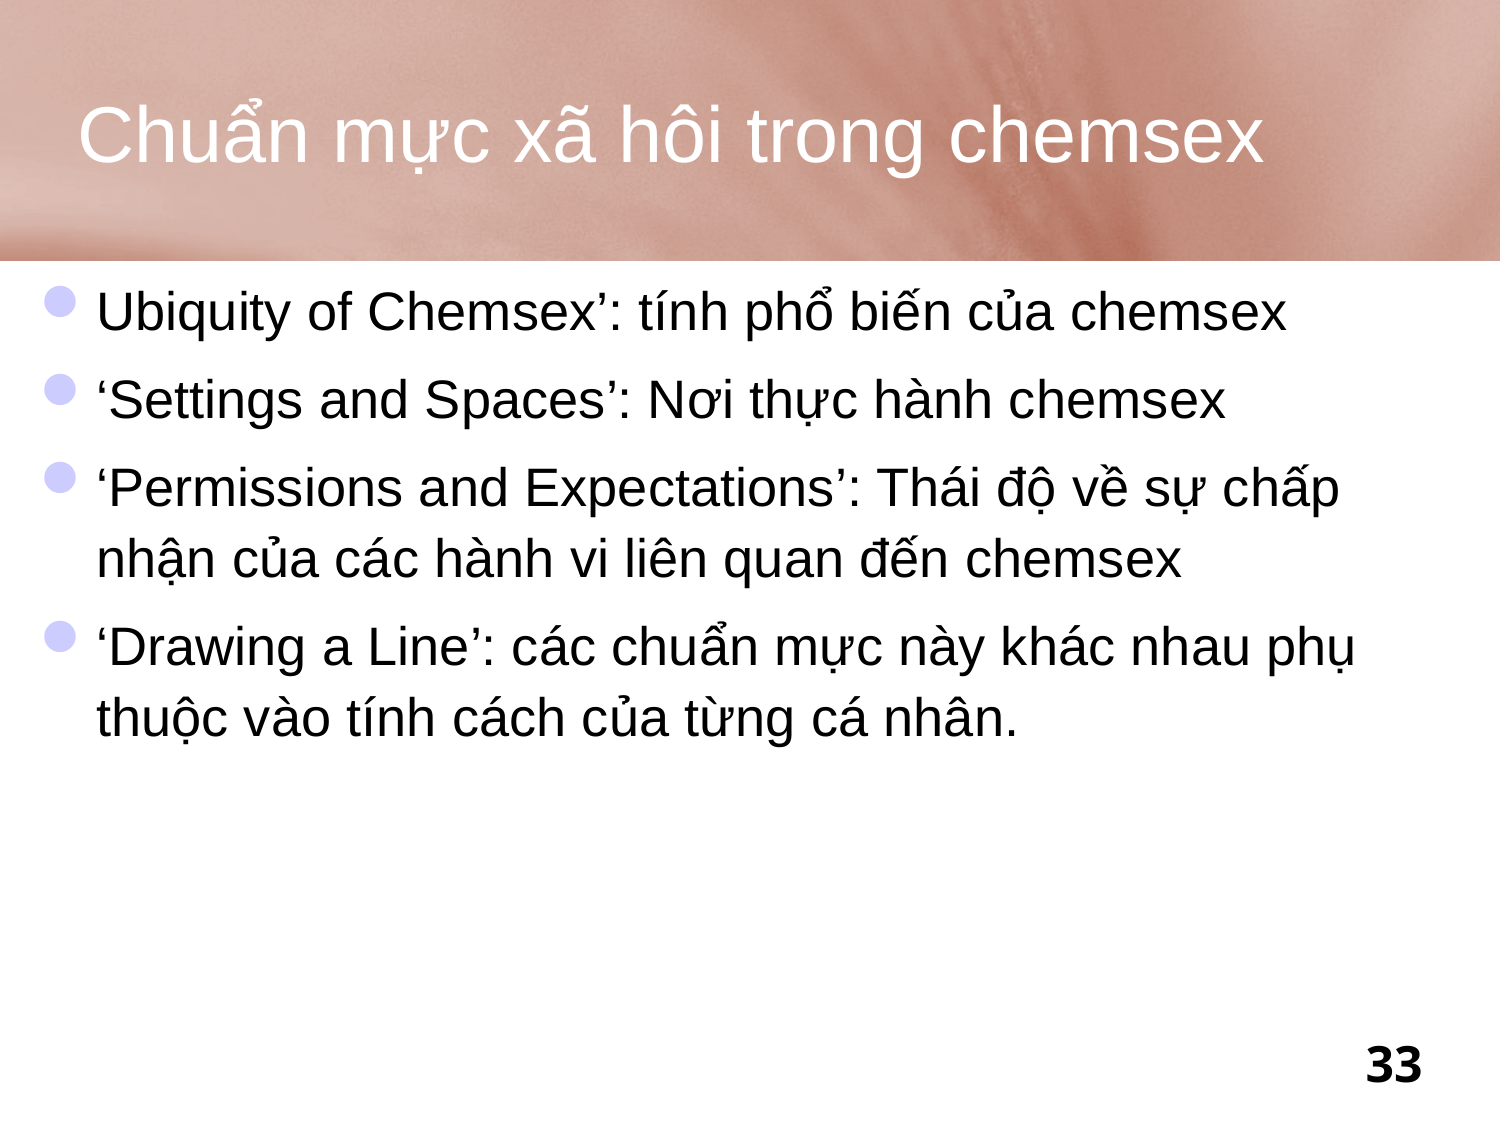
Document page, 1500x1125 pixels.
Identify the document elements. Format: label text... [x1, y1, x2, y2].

title Chuẩn mực xã hôi trong chemsex [62, 37, 1413, 226]
list Ubiquity of Chemsex’: tính phổ biến của chemsex ‘Settings and Spaces’: Nơi thực hành chemsex ‘Permissions and Expectations’: Thái độ về sự chấp nhận của các hành vi liên quan đến chemsex ‘Drawing a Line’: các chuẩn mực này khác nhau phụ thuộc vào tính cách của từng cá nhân. [24, 262, 1476, 1063]
slide_number 33 [1087, 1024, 1438, 1101]
picture [0, 0, 1500, 261]
